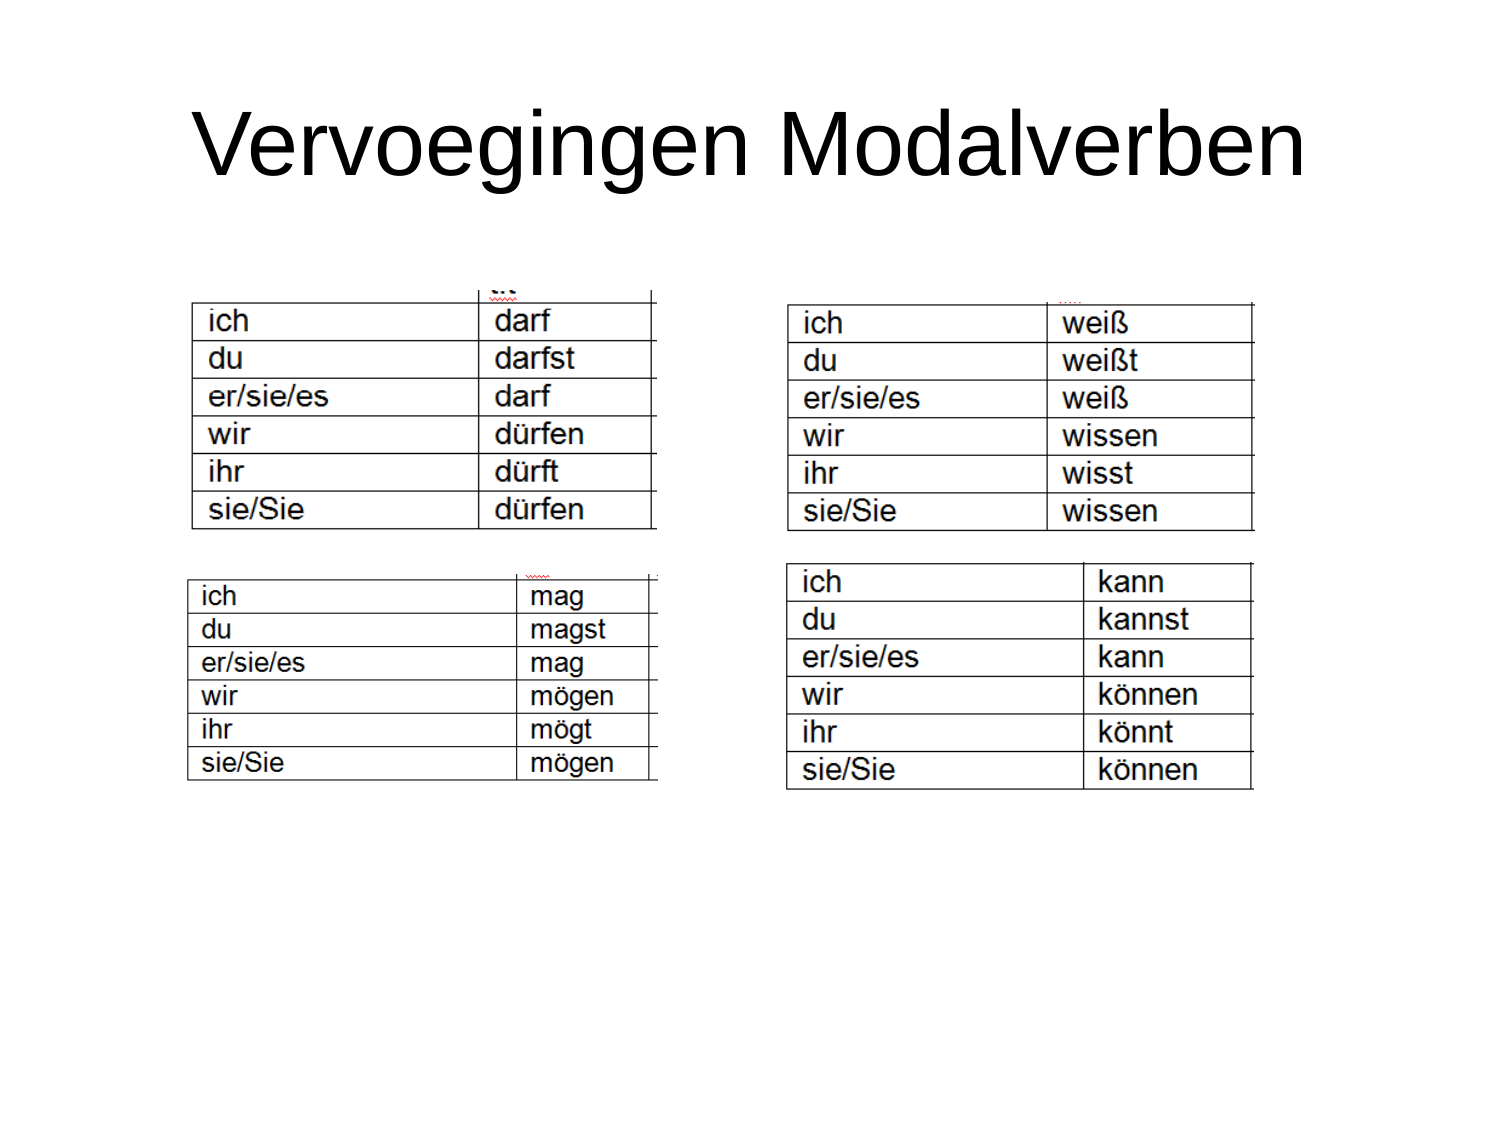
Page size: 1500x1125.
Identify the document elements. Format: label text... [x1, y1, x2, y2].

picture [182, 573, 658, 788]
picture [785, 562, 1254, 792]
title Vervoegingen Modalverben [75, 45, 1425, 233]
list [182, 290, 657, 538]
picture [785, 302, 1256, 537]
